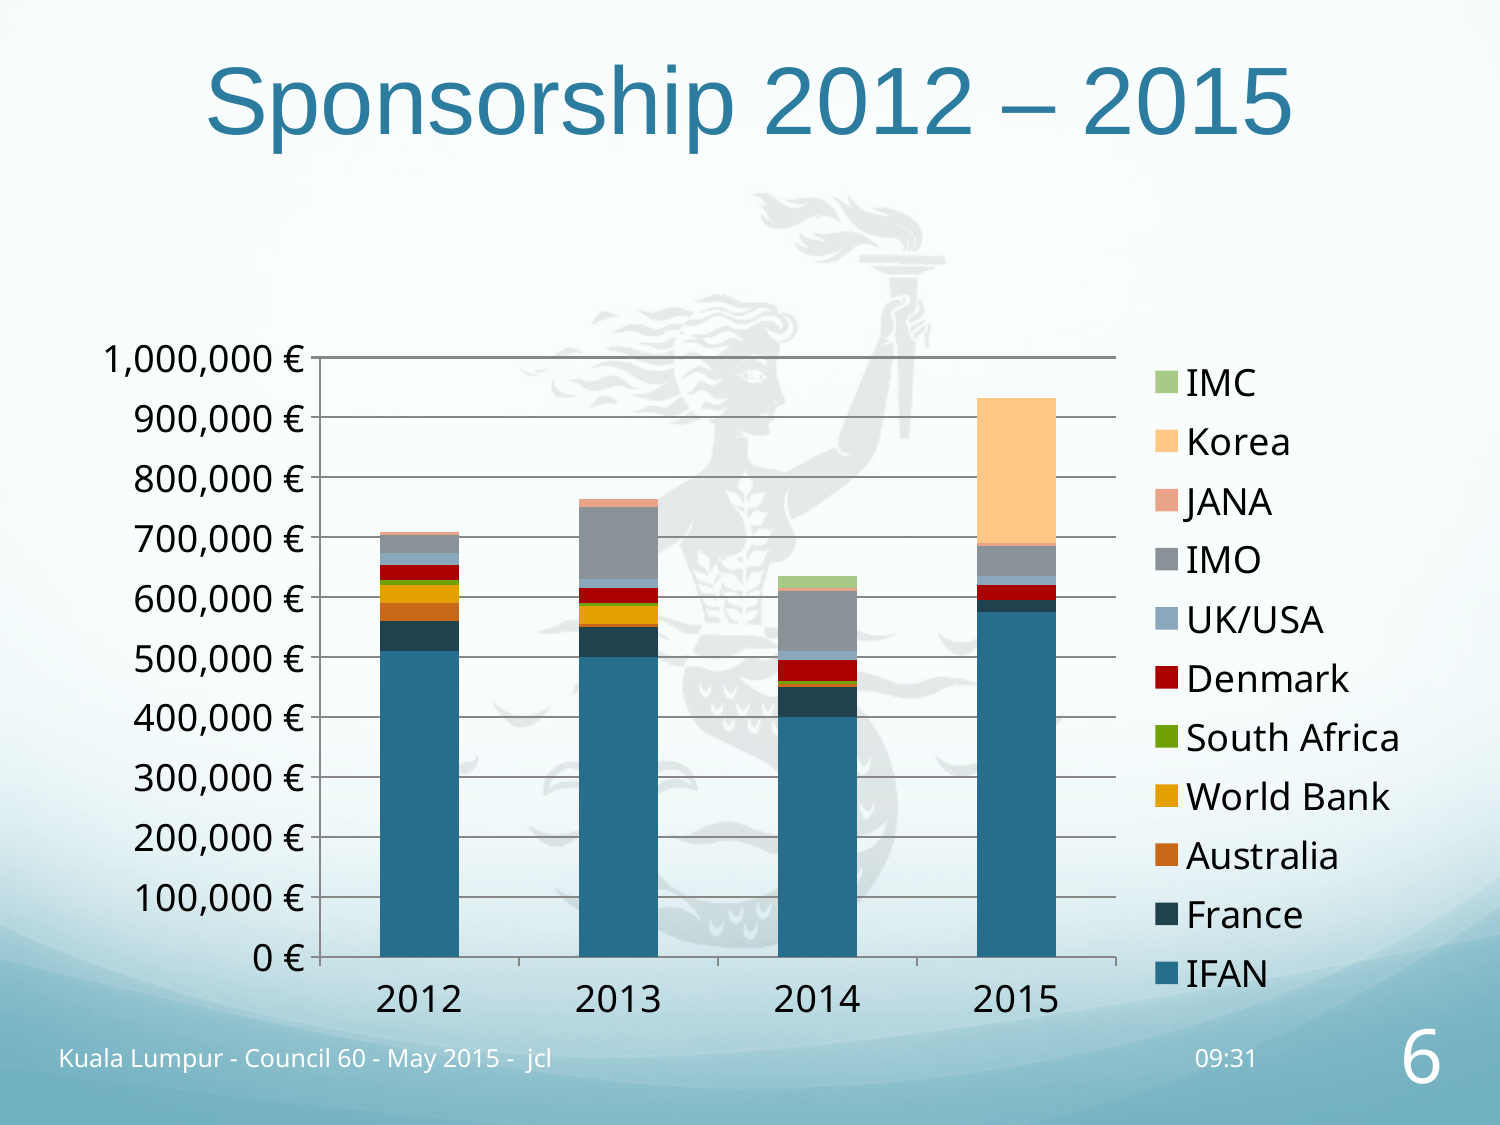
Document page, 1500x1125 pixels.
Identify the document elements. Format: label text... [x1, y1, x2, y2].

chart [74, 316, 1426, 1038]
slide_number 6 [1295, 1029, 1459, 1090]
title Sponsorship 2012 – 2015 [90, 17, 1410, 162]
footer Kuala Lumpur - Council 60 - May 2015 - jcl [43, 1029, 838, 1090]
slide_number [923, 1055, 1274, 1090]
